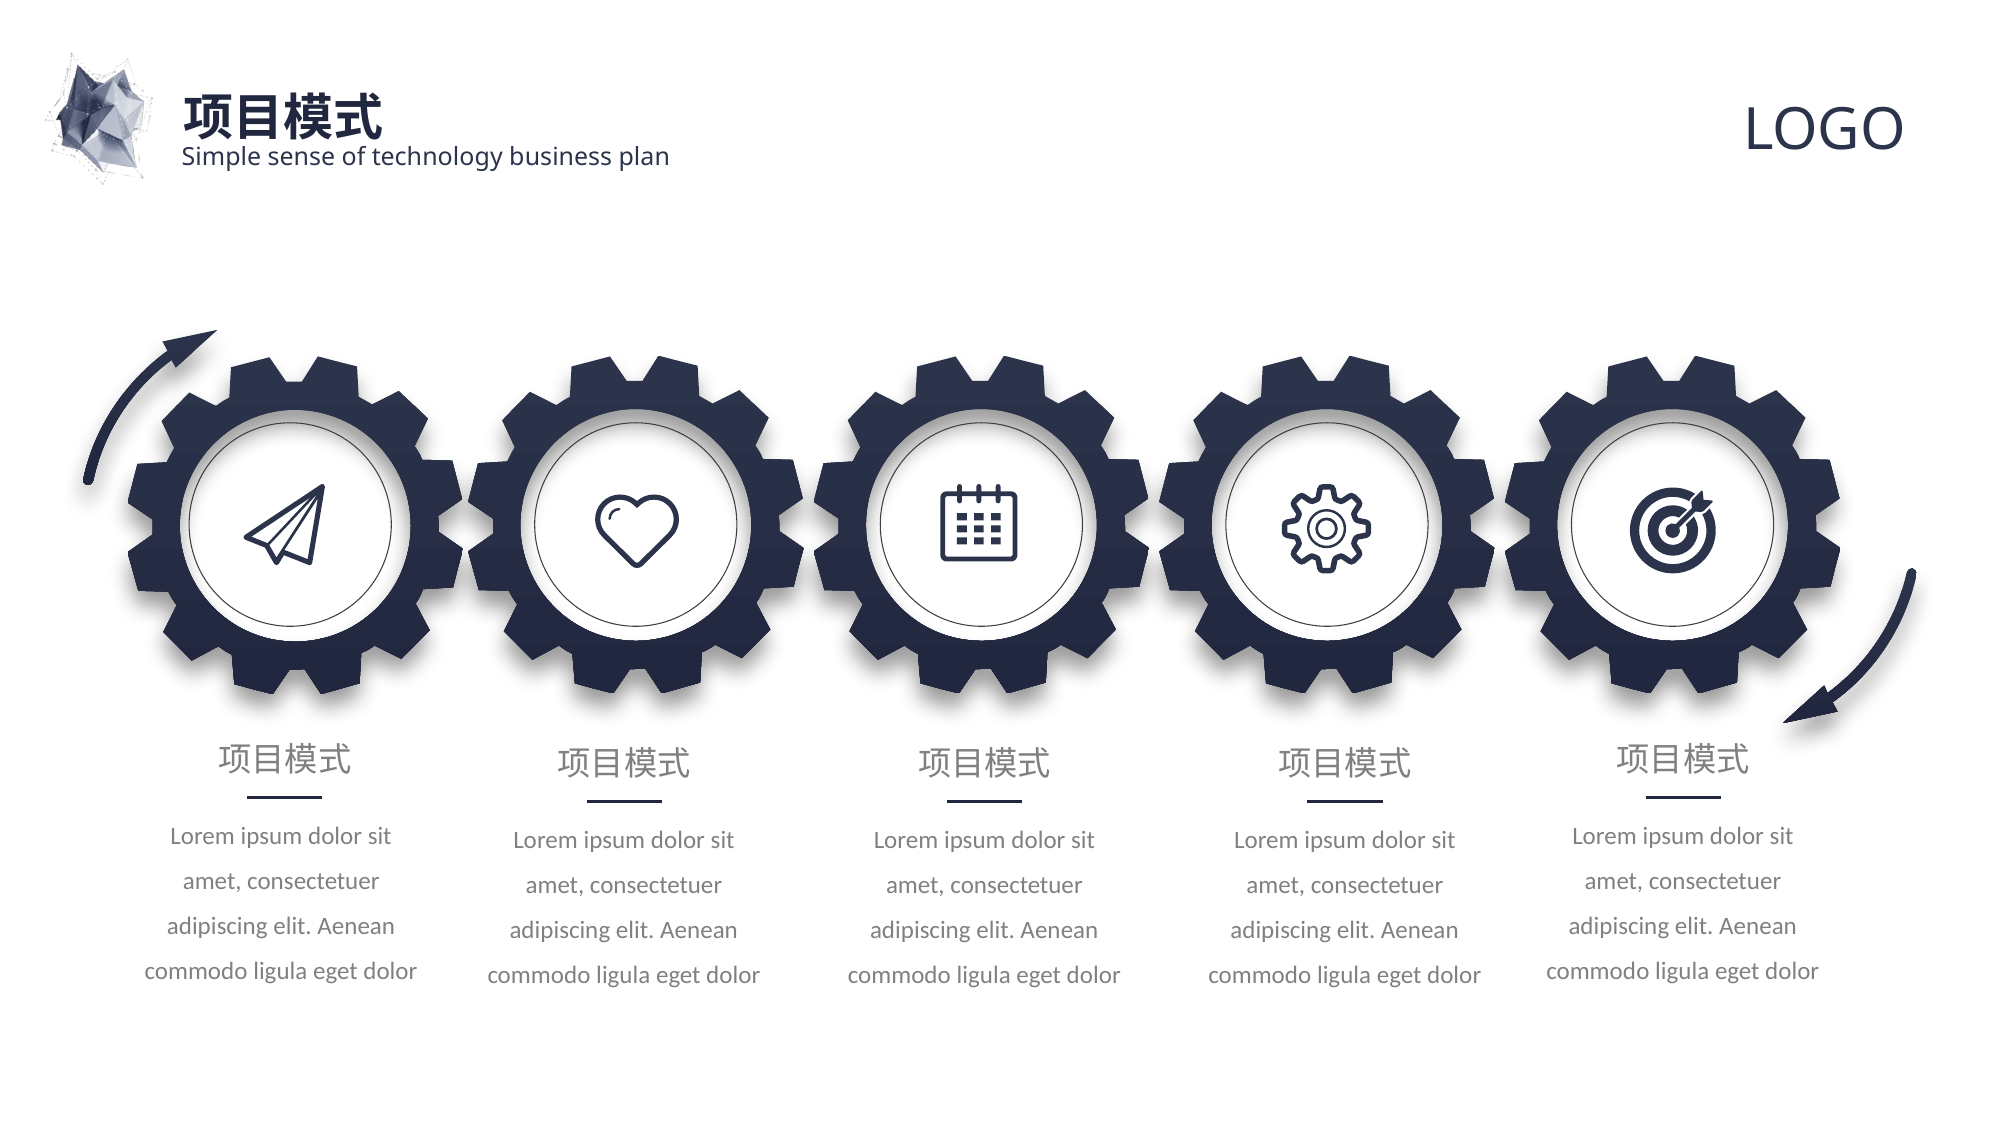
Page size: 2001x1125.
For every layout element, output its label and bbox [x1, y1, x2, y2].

picture [0, 0, 188, 236]
text_box [82, 328, 222, 486]
text_box [828, 734, 1141, 999]
text_box [940, 483, 1018, 562]
text_box [467, 734, 781, 999]
text_box [1188, 734, 1502, 999]
text_box [179, 70, 774, 175]
text_box [243, 484, 325, 566]
text_box [880, 422, 1083, 627]
text_box [1526, 730, 1840, 994]
text_box [1778, 567, 1918, 726]
text_box [534, 422, 737, 627]
text_box [595, 494, 679, 569]
text_box [1503, 354, 1842, 695]
text_box [466, 354, 805, 695]
text_box [1571, 422, 1774, 627]
text_box [189, 422, 392, 627]
text_box [124, 730, 440, 994]
text_box [126, 355, 465, 696]
text_box [1225, 422, 1429, 627]
text_box [1281, 483, 1372, 574]
text_box [1629, 487, 1716, 574]
text_box [1158, 354, 1497, 695]
text_box [812, 354, 1151, 695]
